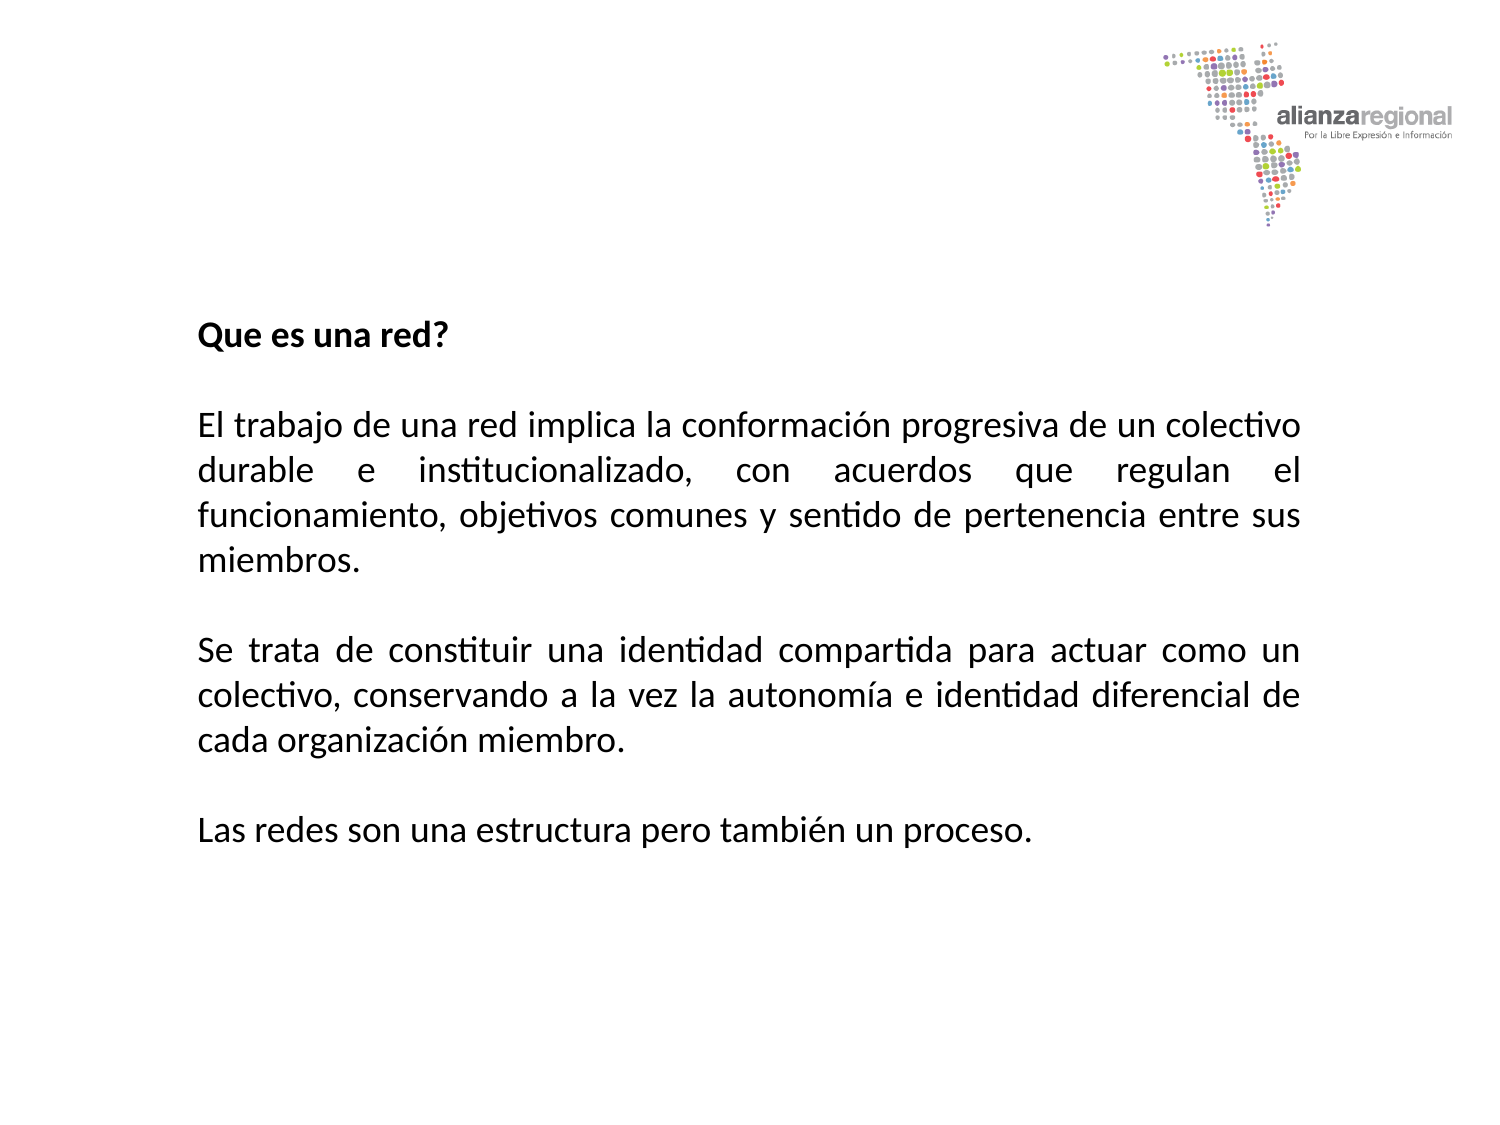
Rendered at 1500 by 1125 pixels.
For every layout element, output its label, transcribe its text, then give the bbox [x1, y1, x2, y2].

text_box Que es una red? El trabajo de una red implica la conformación progresiva de un colectivo durable e institucionalizado, con acuerdos que regulan el funcionamiento, objetivos comunes y sentido de pertenencia entre sus miembros. Se trata de constituir una identidad compartida para actuar como un colectivo, conservando a la vez la autonomía e identidad diferencial de cada organización miembro. Las redes son una estructura pero también un proceso. [182, 302, 1317, 858]
picture [1163, 42, 1452, 227]
